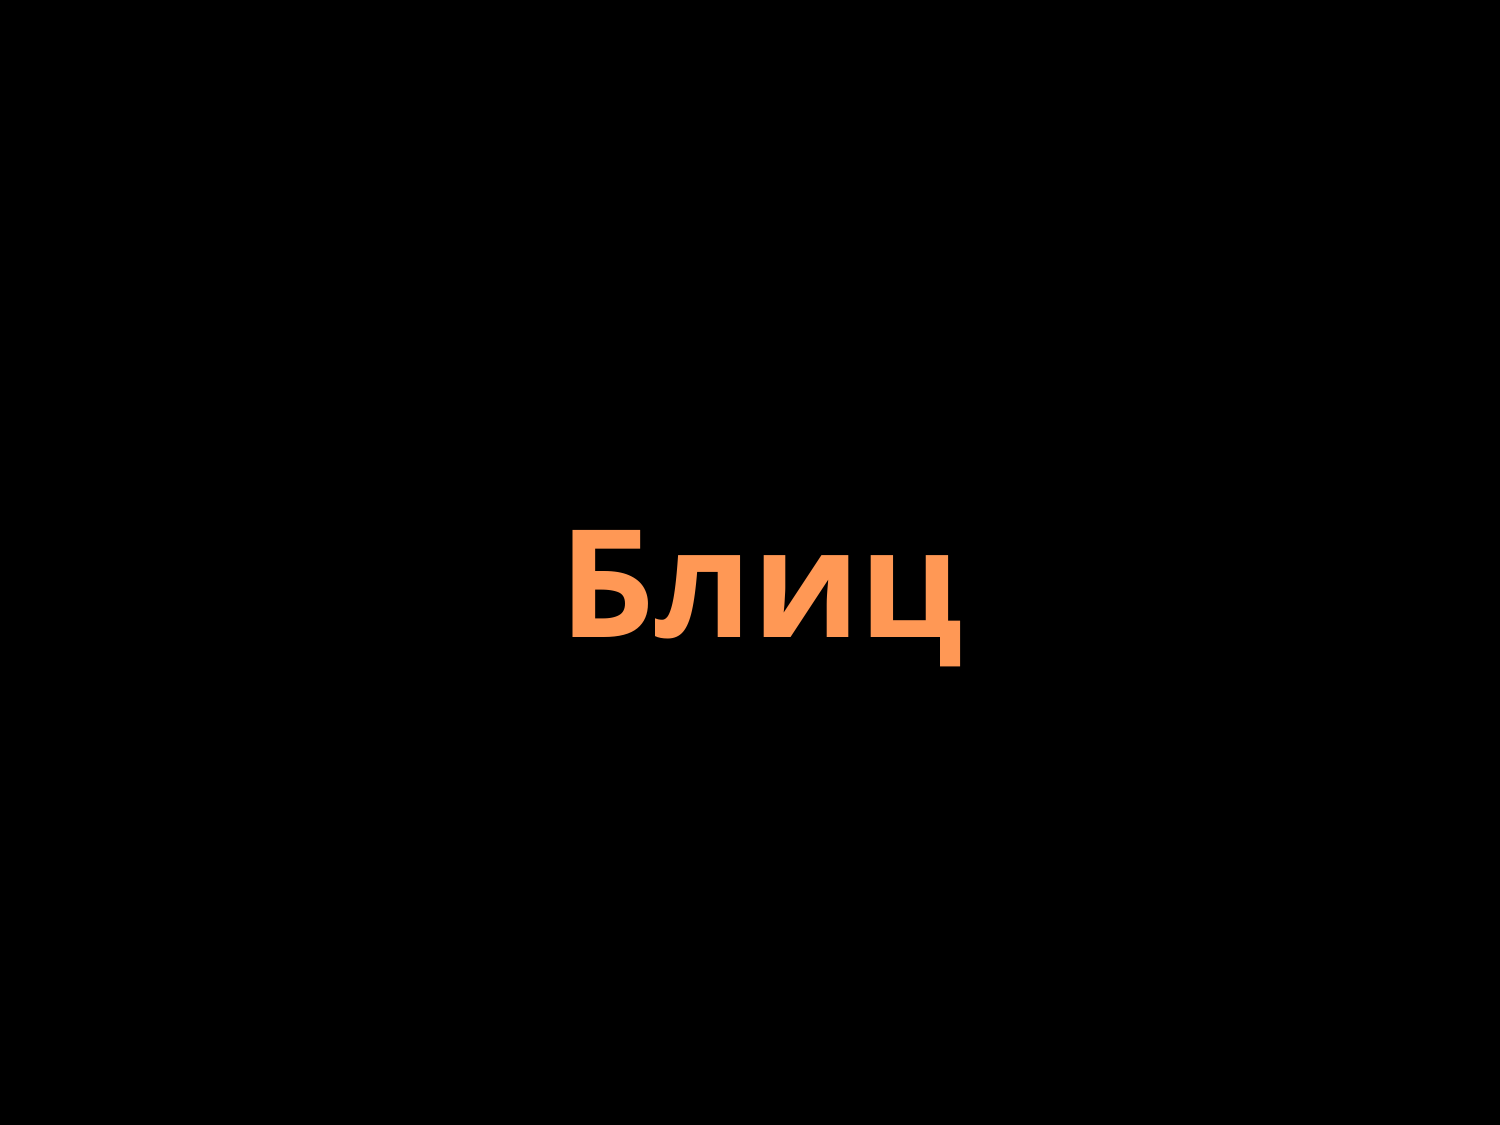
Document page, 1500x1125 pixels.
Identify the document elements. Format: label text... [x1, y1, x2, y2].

text_box Блиц [128, 480, 1395, 676]
